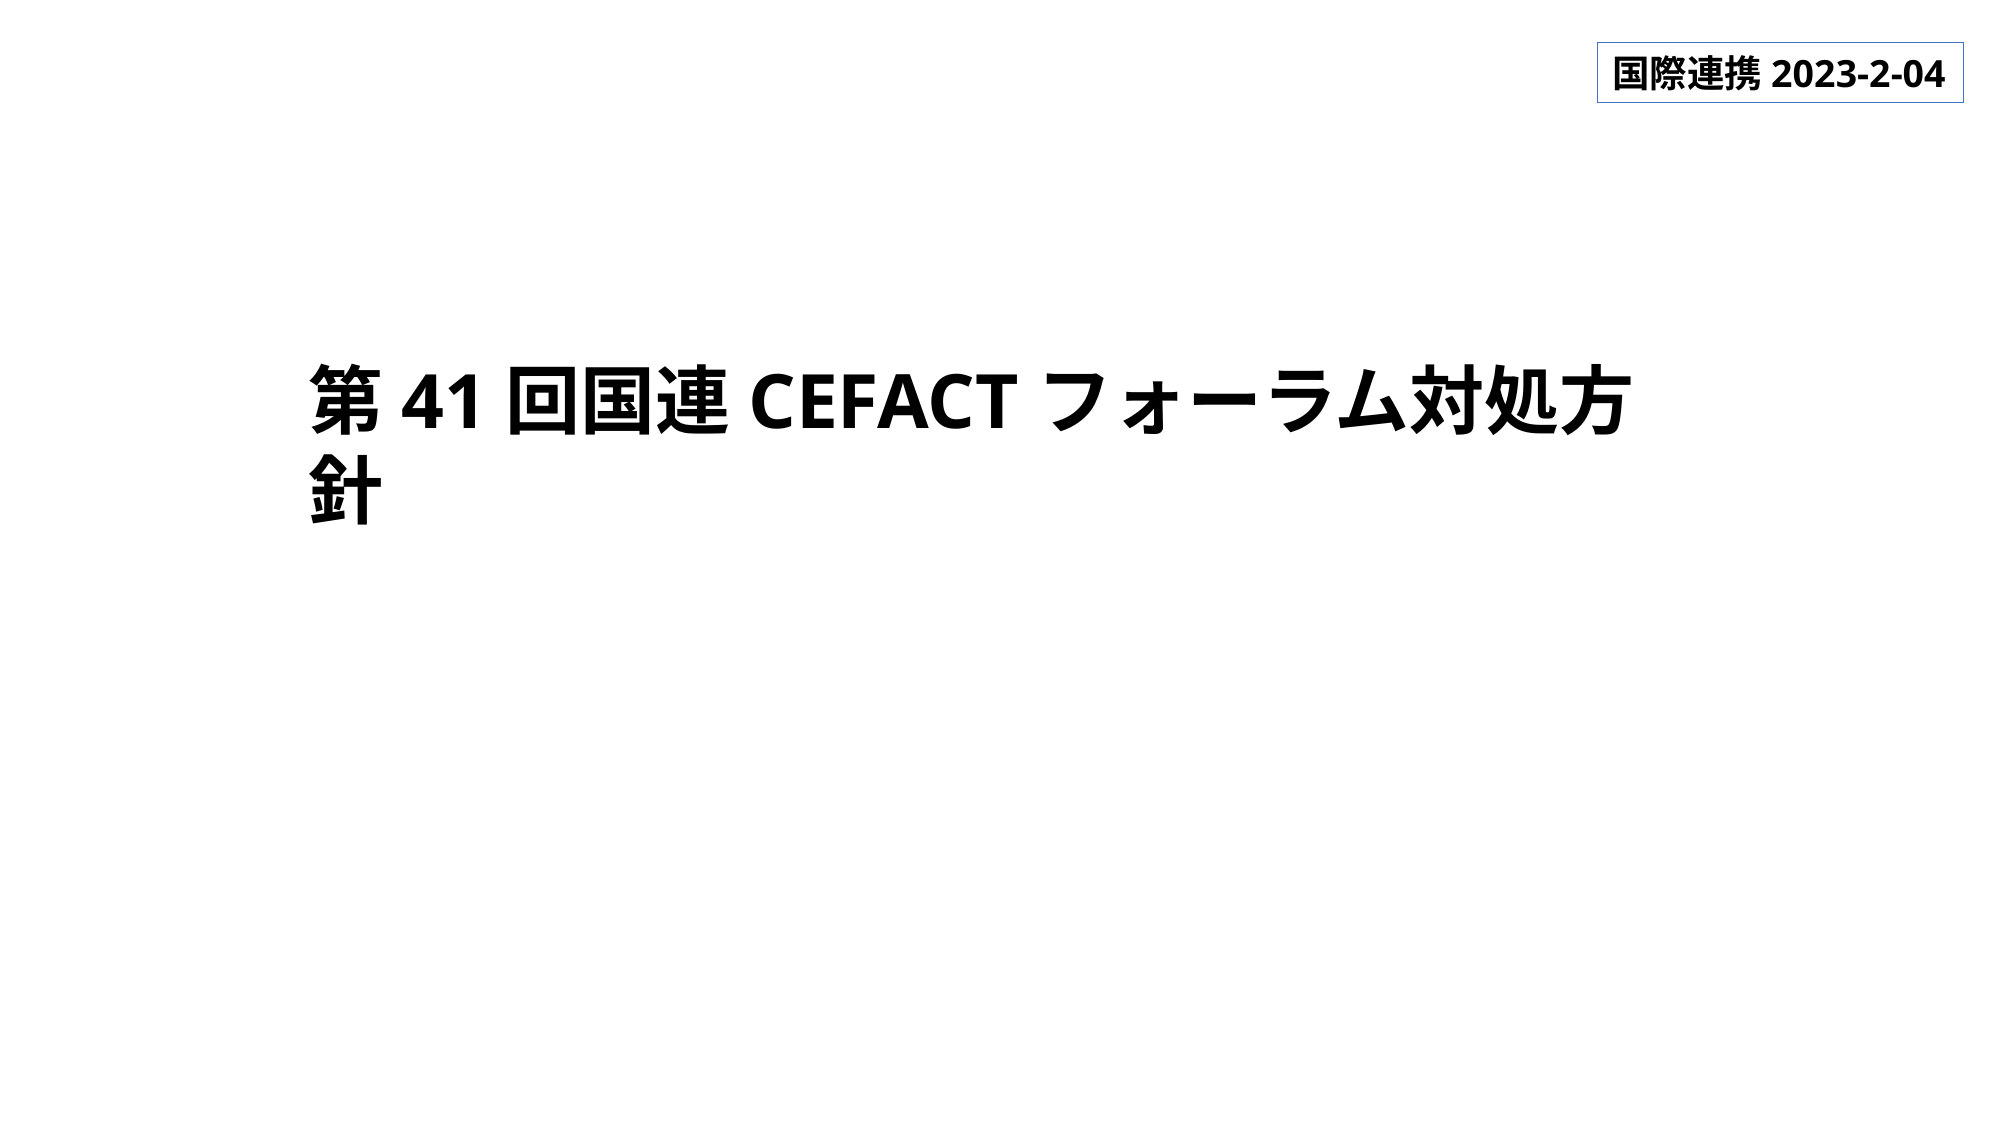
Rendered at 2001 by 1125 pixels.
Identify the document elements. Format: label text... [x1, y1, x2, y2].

text_box 第41回国連CEFACTフォーラム対処方針 [293, 346, 1706, 542]
text_box 国際連携2023-2-04 [1597, 42, 1964, 103]
